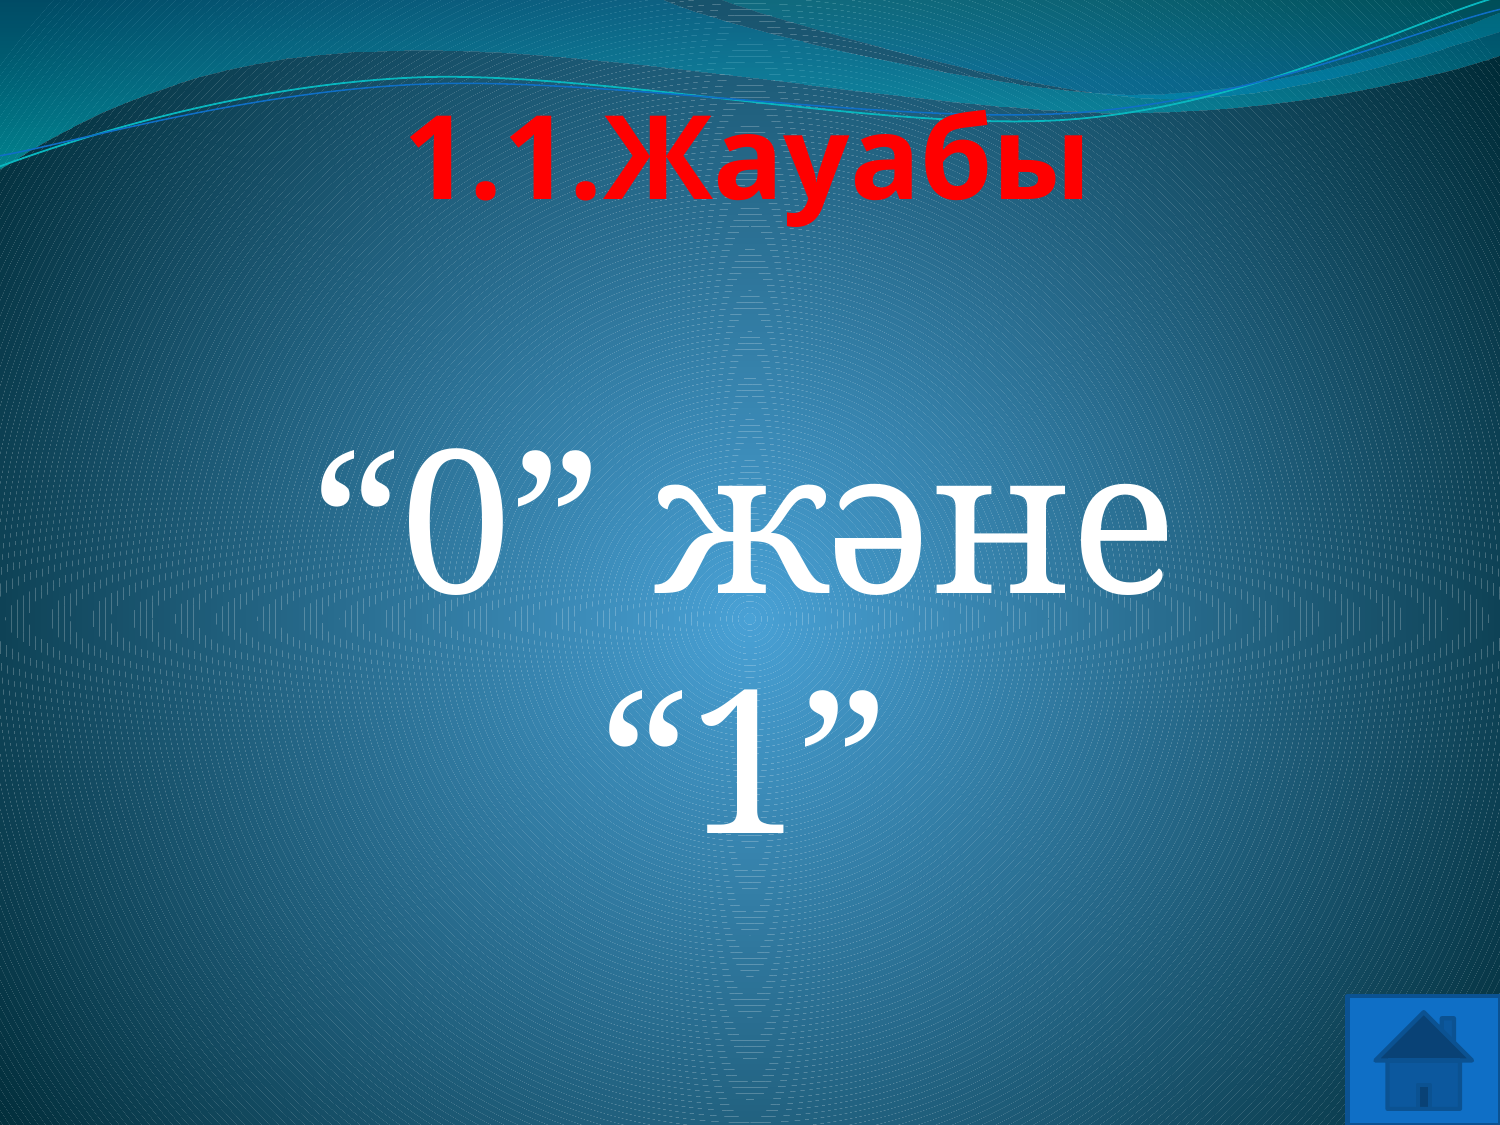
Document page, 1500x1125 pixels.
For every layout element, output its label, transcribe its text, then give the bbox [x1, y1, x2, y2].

text_box “0” және “1” [128, 386, 1360, 882]
text_box [1345, 994, 1500, 1125]
title 1.1.Жауабы [105, 70, 1394, 223]
